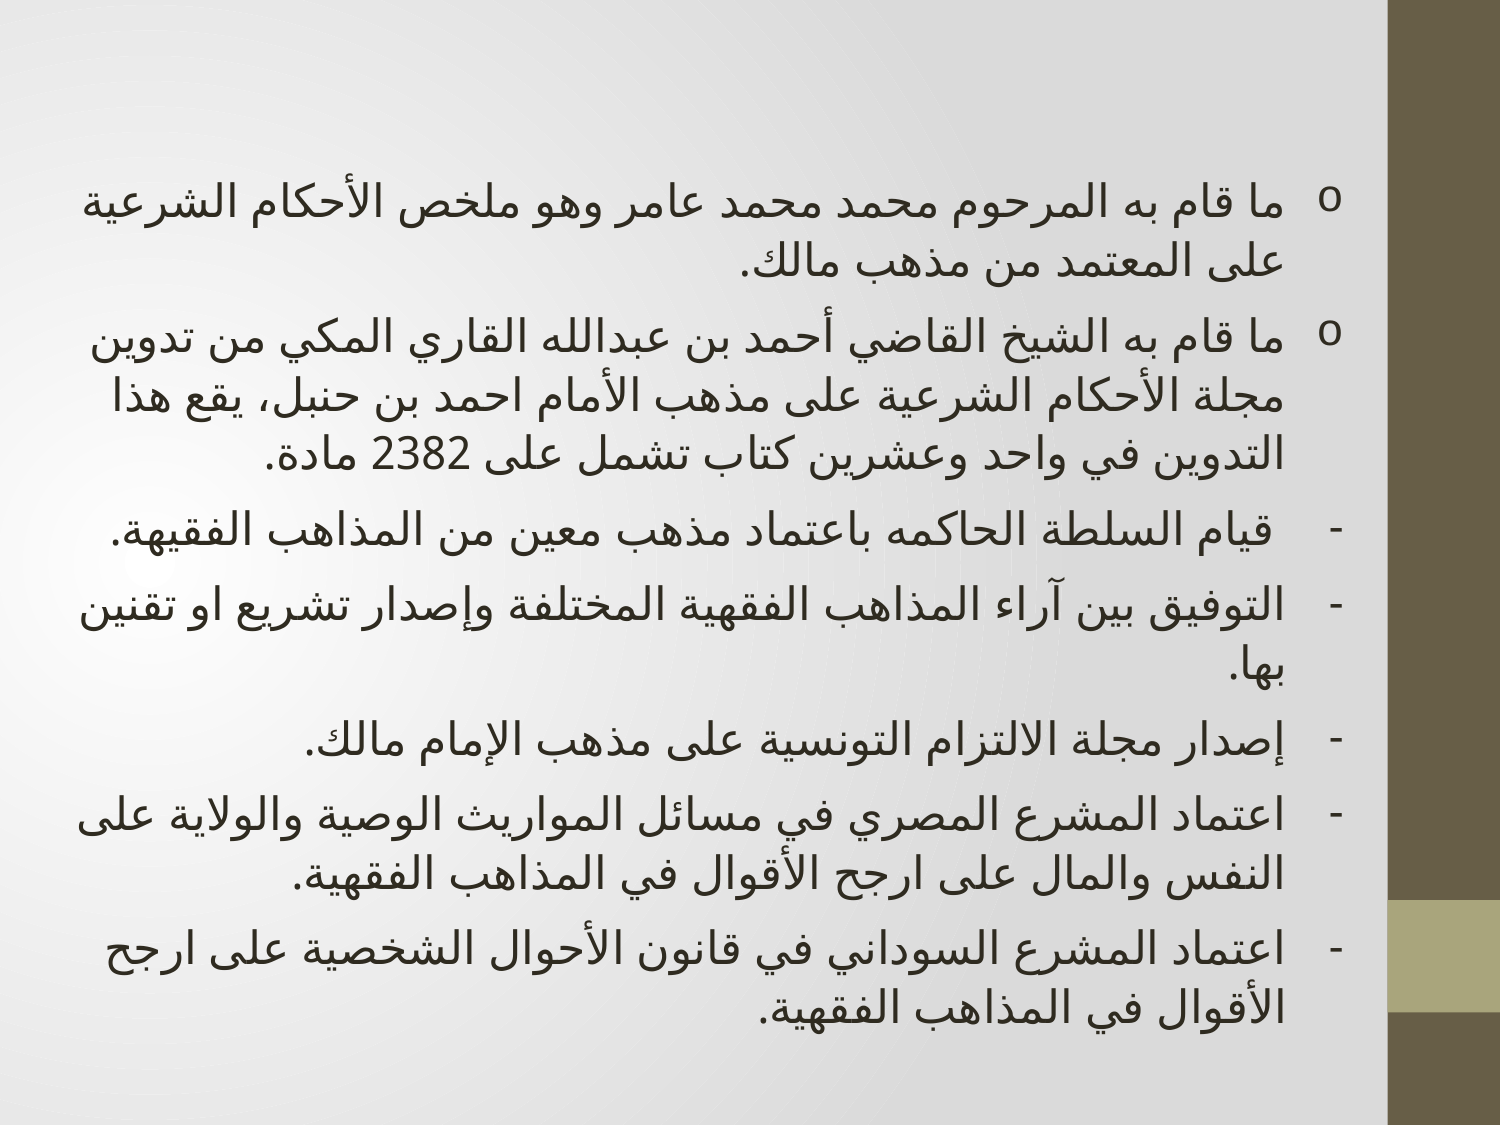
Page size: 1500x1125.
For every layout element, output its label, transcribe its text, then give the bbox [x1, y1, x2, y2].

text_box ما قام به المرحوم محمد محمد عامر وهو ملخص الأحكام الشرعية على المعتمد من مذهب مالك. ما قام به الشيخ القاضي أحمد بن عبدالله القاري المكي من تدوين مجلة الأحكام الشرعية على مذهب الأمام احمد بن حنبل، يقع هذا التدوين في واحد وعشرين كتاب تشمل على 2382 مادة. قيام السلطة الحاكمه باعتماد مذهب معين من المذاهب الفقيهة. التوفيق بين آراء المذاهب الفقهية المختلفة وإصدار تشريع او تقنين بها. إصدار مجلة الالتزام التونسية على مذهب الإمام مالك. اعتماد المشرع المصري في مسائل المواريث الوصية والولاية على النفس والمال على ارجح الأقوال في المذاهب الفقهية. اعتماد المشرع السوداني في قانون الأحوال الشخصية على ارجح الأقوال في المذاهب الفقهية. [0, 160, 1359, 1041]
